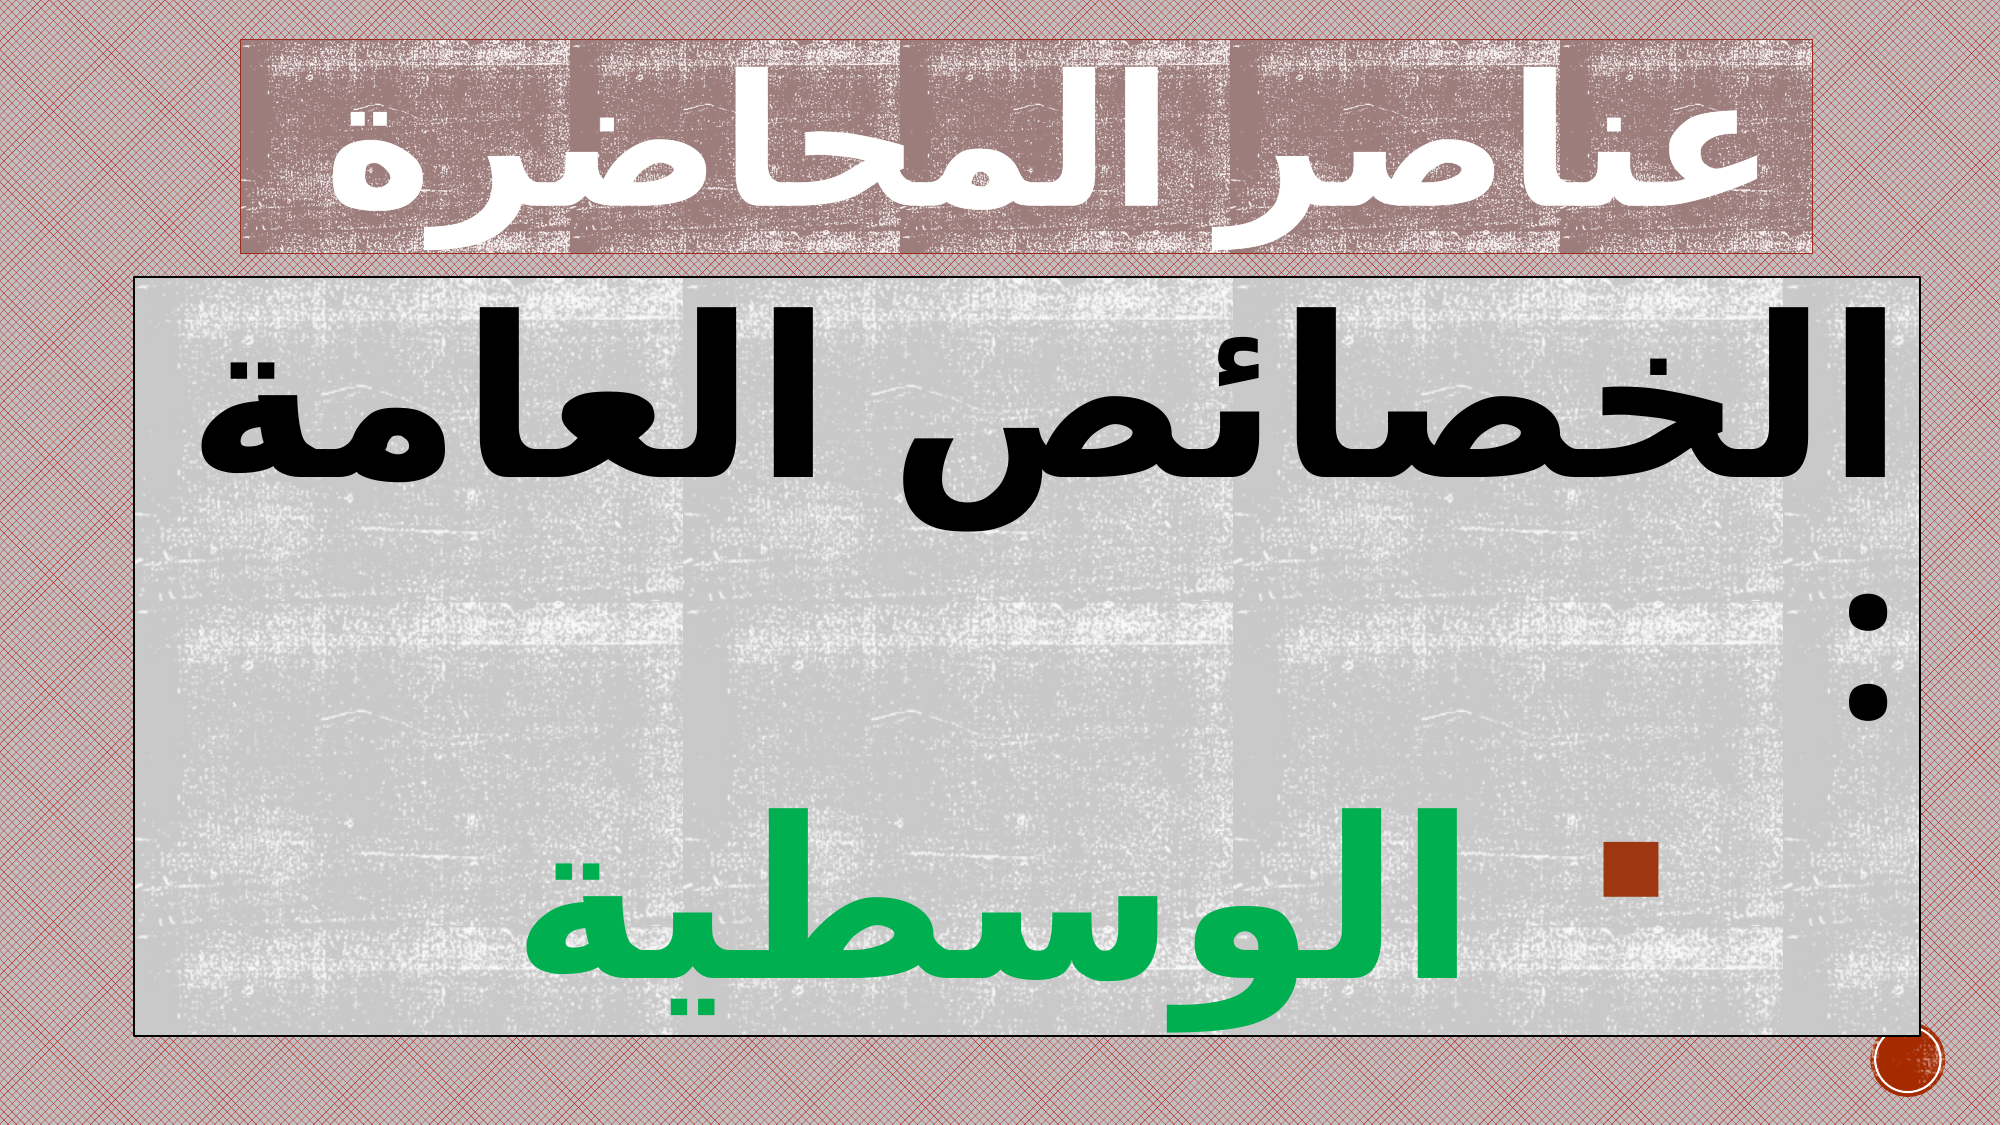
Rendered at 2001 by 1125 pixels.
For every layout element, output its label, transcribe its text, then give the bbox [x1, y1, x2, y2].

title عناصر المحاضرة [240, 39, 1813, 254]
list الخصائص العامة : الوسطية [133, 276, 1921, 1037]
